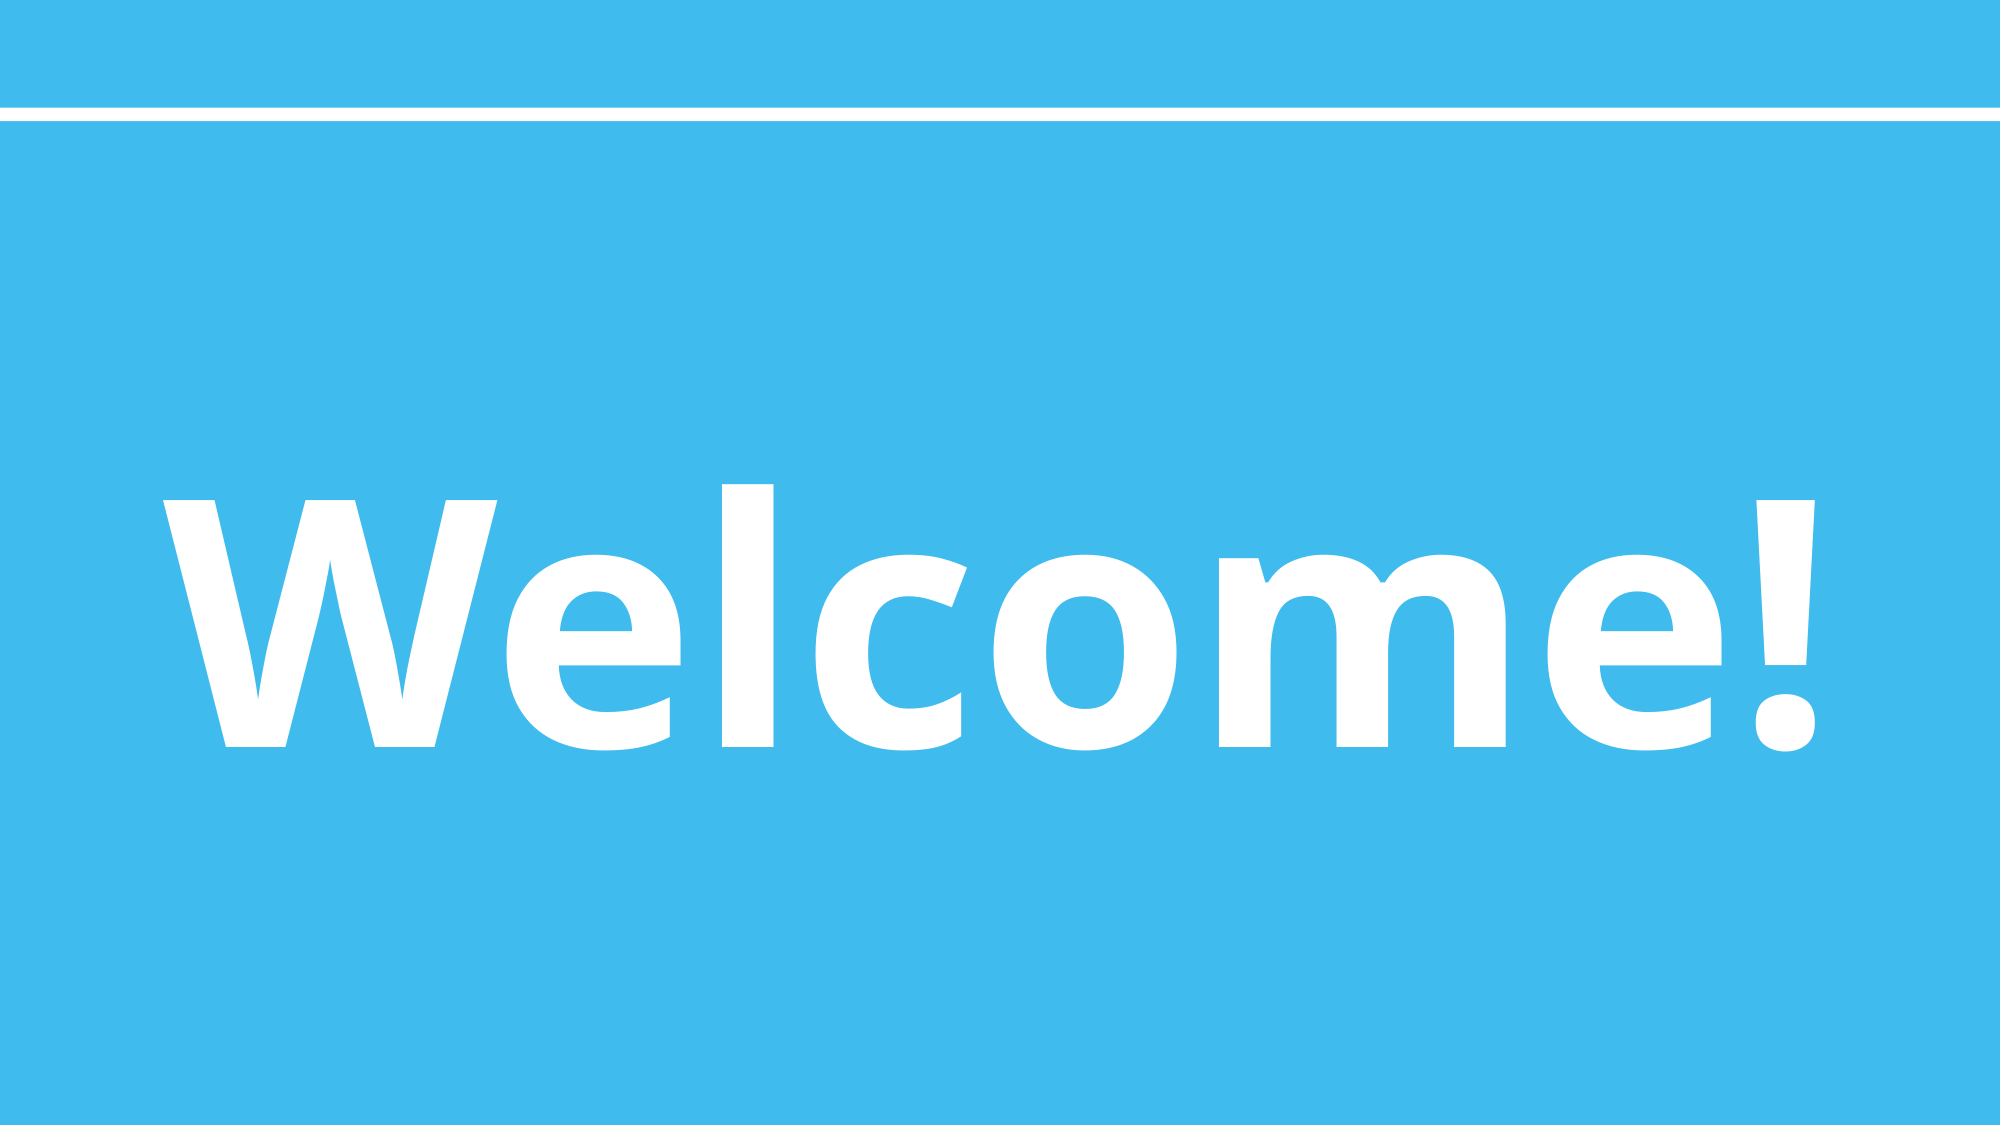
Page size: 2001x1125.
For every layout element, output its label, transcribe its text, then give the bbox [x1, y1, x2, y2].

text_box [0, 107, 2000, 122]
text_box Welcome! [124, 301, 1876, 824]
